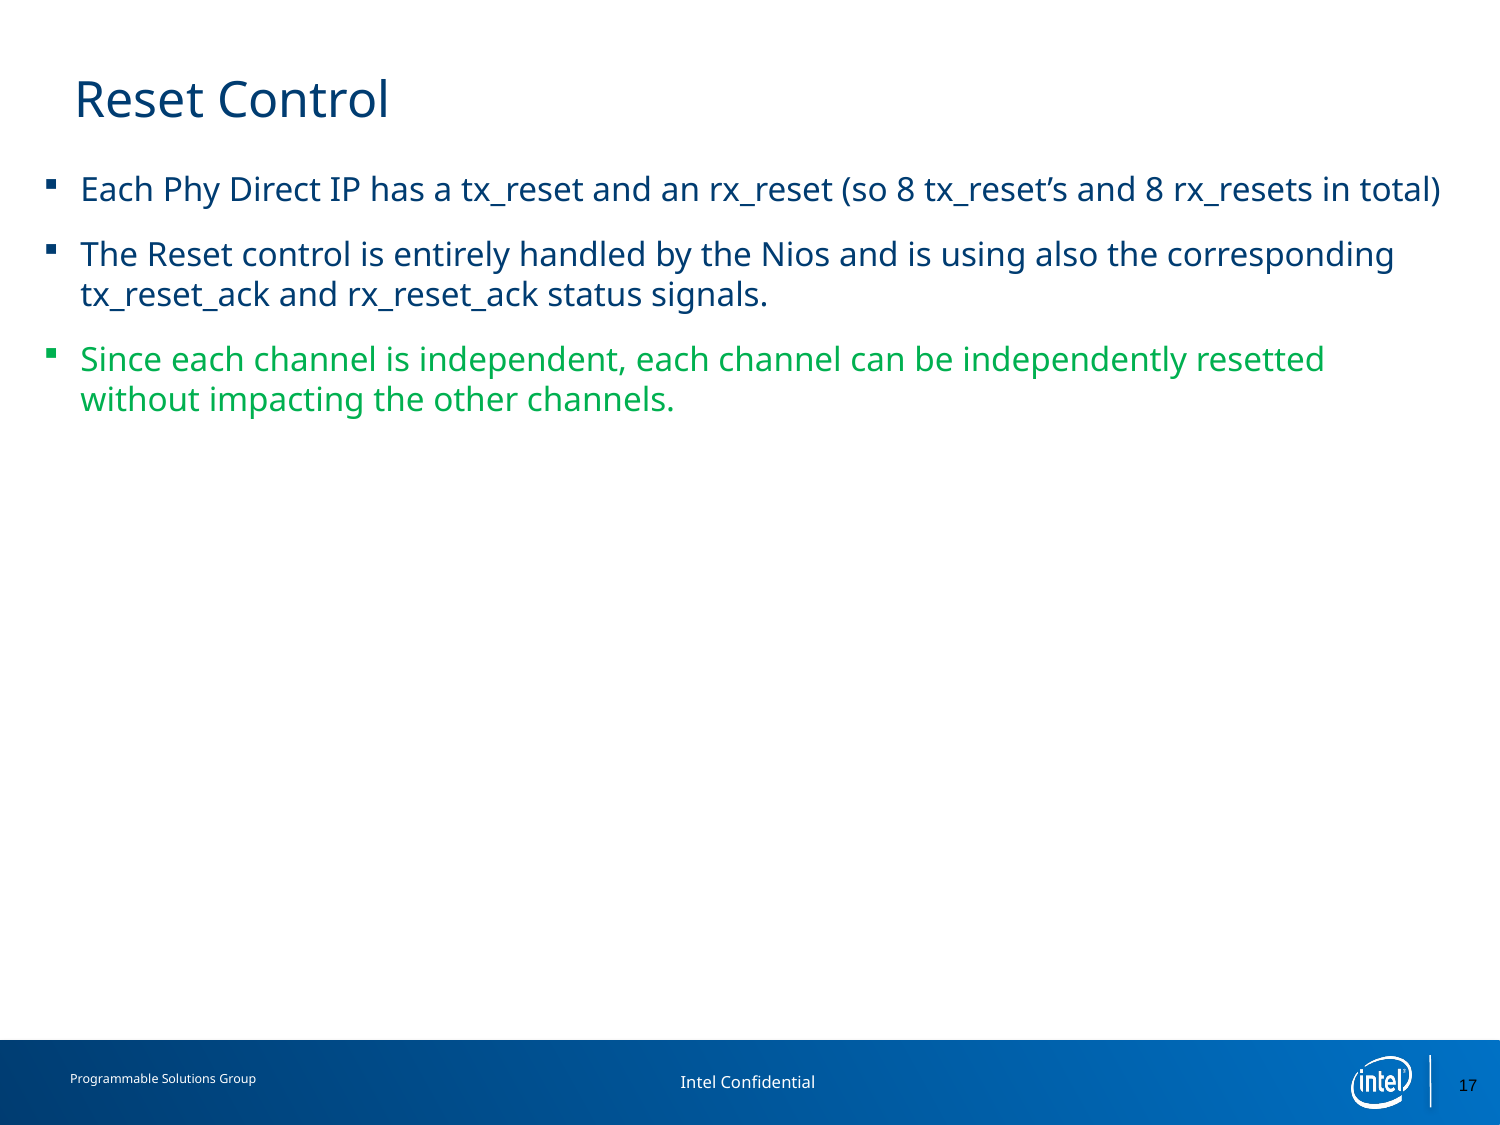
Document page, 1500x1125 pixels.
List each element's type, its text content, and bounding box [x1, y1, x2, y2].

title Reset Control [74, 67, 1425, 168]
list Each Phy Direct IP has a tx_reset and an rx_reset (so 8 tx_reset’s and 8 rx_resets in total) The Reset control is entirely handled by the Nios and is using also the corresponding tx_reset_ack and rx_reset_ack status signals. Since each channel is independent, each channel can be independently resetted without impacting the other channels. [43, 168, 1456, 978]
slide_number 17 [1127, 1055, 1478, 1116]
